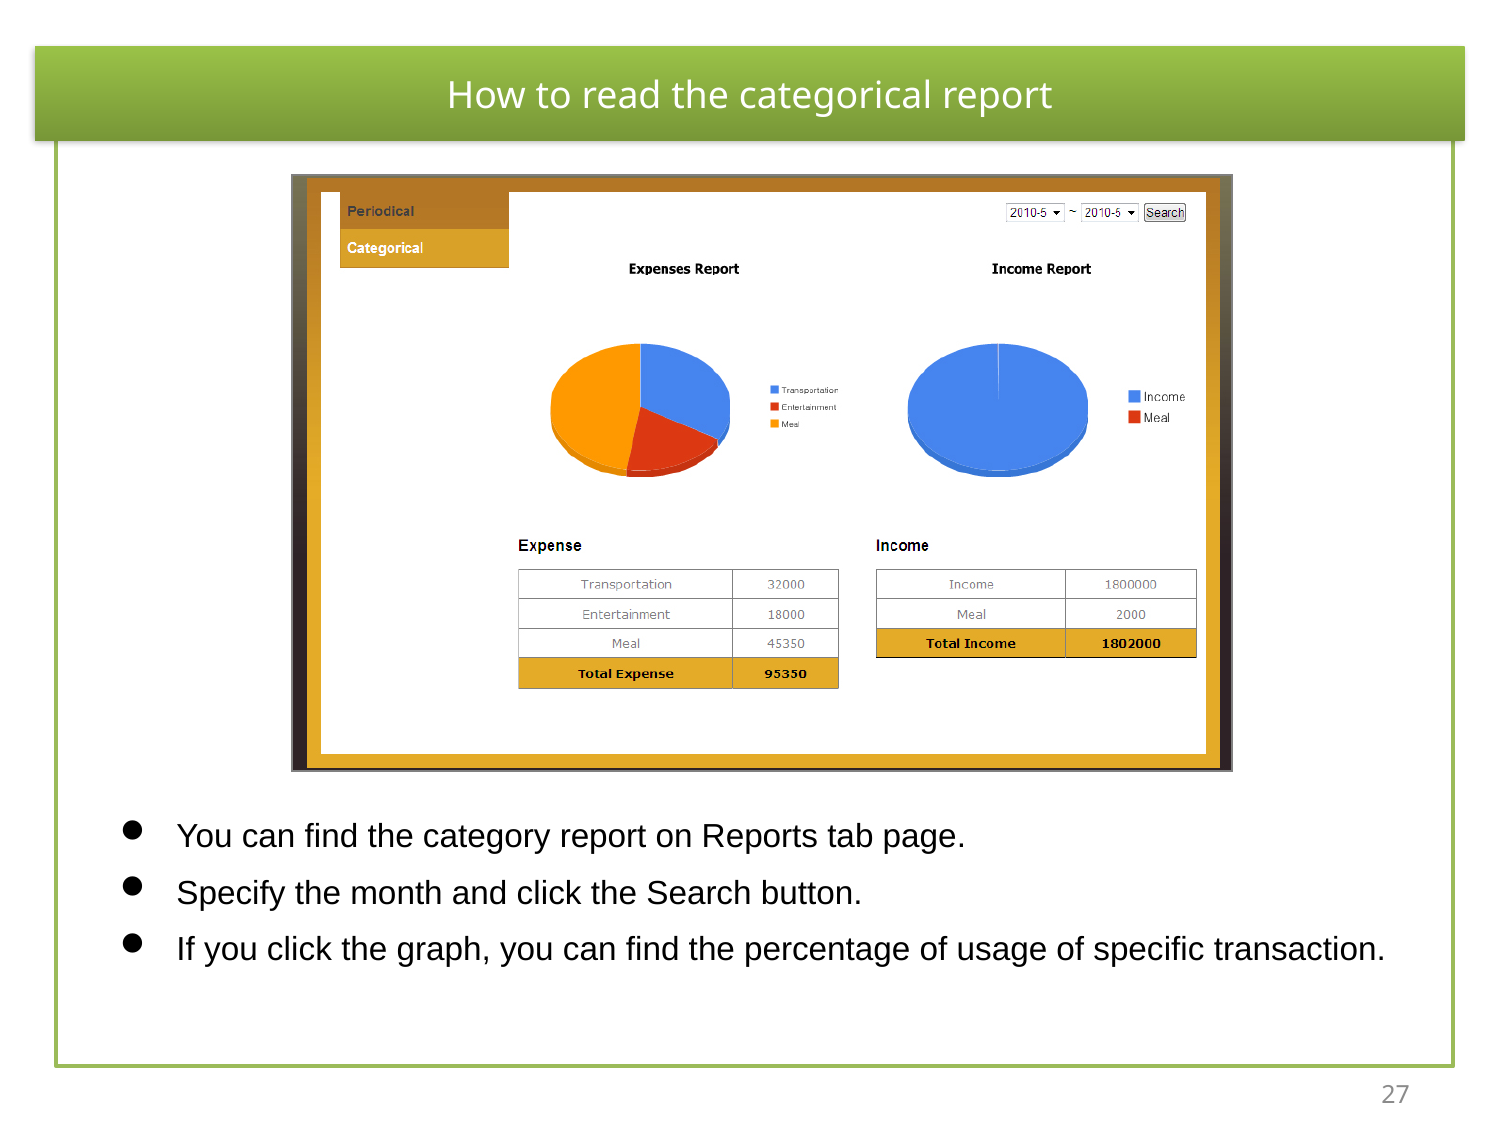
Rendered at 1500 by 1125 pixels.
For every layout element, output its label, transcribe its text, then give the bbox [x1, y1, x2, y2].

picture [292, 175, 1232, 771]
text_box You can find the category report on Reports tab page. Specify the month and click the Search button. If you click the graph, you can find the percentage of usage of specific transaction. [105, 796, 1407, 1043]
text_box [54, 149, 1455, 1068]
text_box How to read the categorical report [35, 46, 1465, 141]
slide_number 27 [1074, 1065, 1425, 1125]
